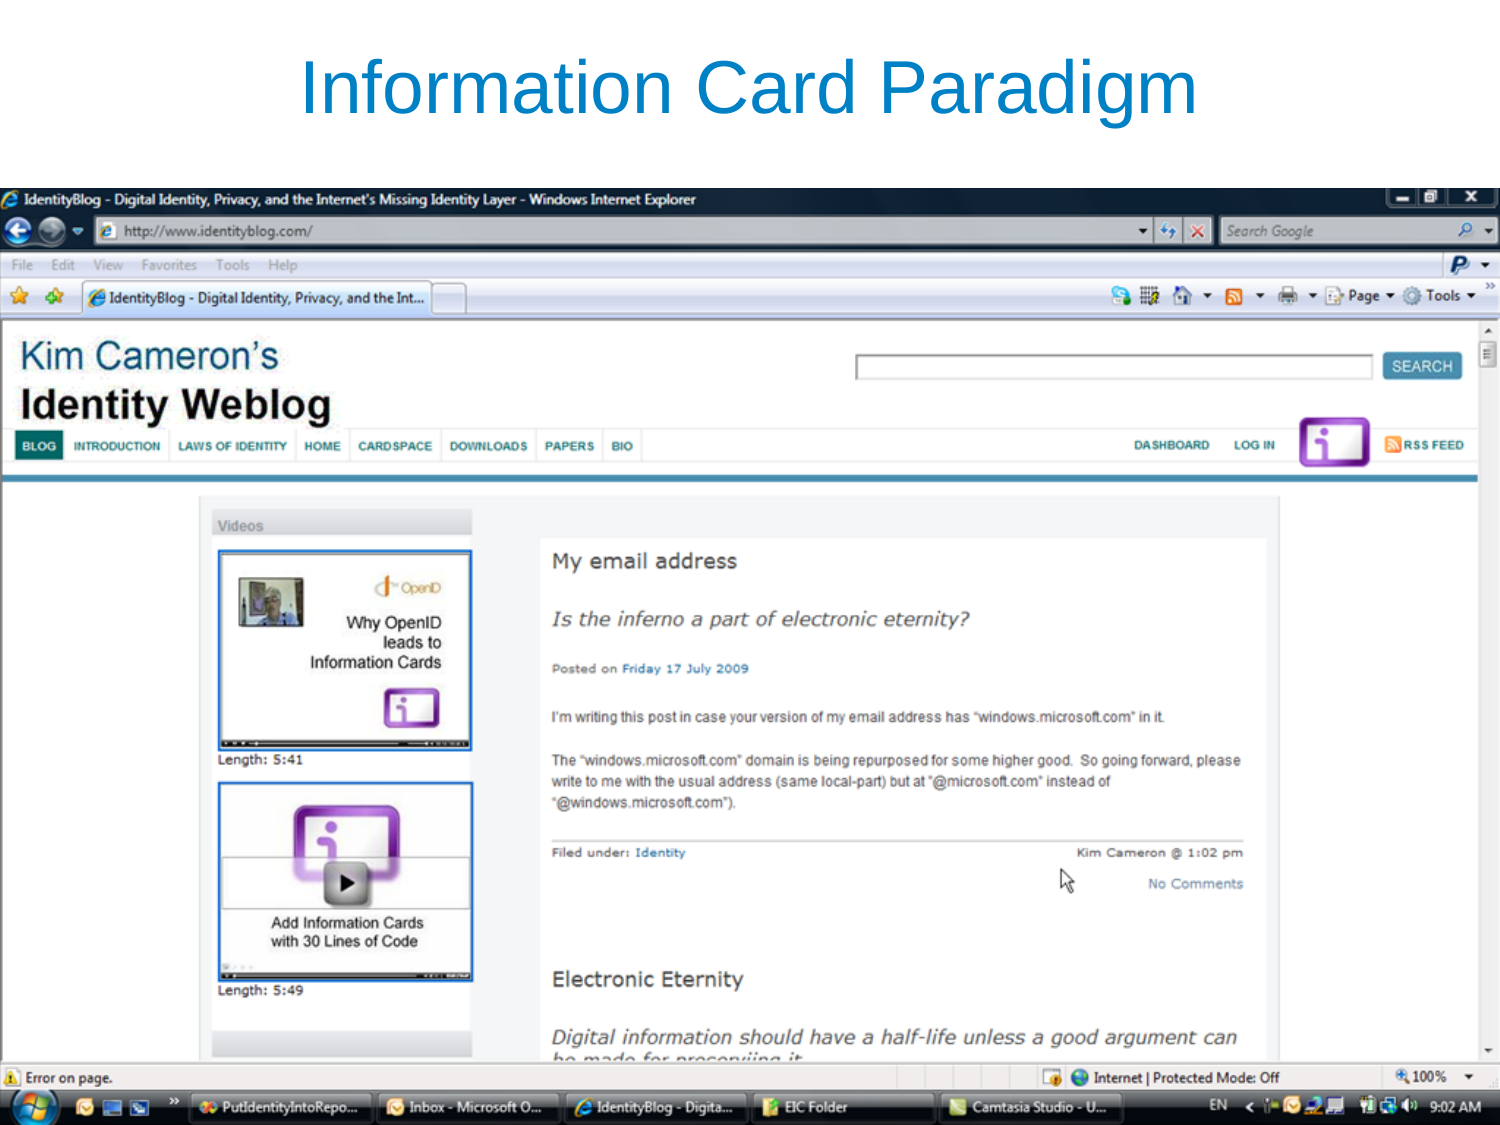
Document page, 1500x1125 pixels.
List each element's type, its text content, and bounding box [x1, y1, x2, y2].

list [0, 187, 1500, 1125]
title Information Card Paradigm [62, 37, 1438, 148]
